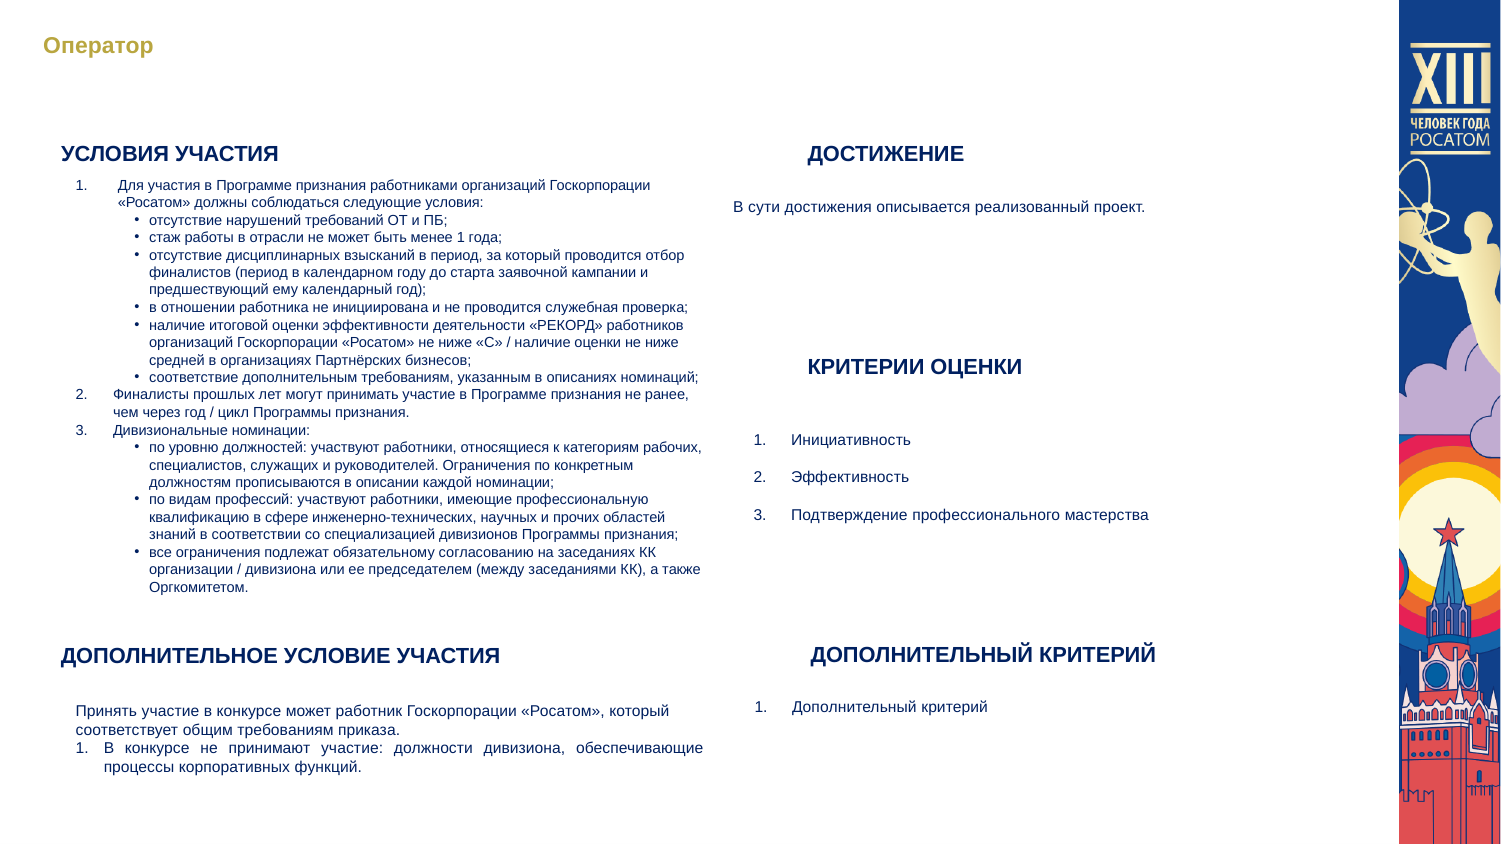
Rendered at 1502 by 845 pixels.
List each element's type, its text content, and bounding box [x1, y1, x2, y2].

text_box Дополнительный критерий [739, 689, 1391, 761]
text_box Принять участие в конкурсе может работник Госкорпорации «Росатом», который соответствует общим требованиям приказа. В конкурсе не принимают участие: должности дивизиона, обеспечивающие процессы корпоративных функций. [60, 693, 719, 784]
text_box УСЛОВИЯ УЧАСТИЯ [60, 126, 411, 169]
text_box ДОПОЛНИТЕЛЬНОЕ УСЛОВИЕ УЧАСТИЯ [60, 628, 652, 671]
text_box Для участия в Программе признания работниками организаций Госкорпорации «Росатом» должны соблюдаться следующие условия: отсутствие нарушений требований ОТ и ПБ; стаж работы в отрасли не может быть менее 1 года; отсутствие дисциплинарных взысканий в период, за который проводится отбор финалистов (период в календарном году до старта заявочной кампании и предшествующий ему календарный год); в отношении работника не инициирована и не проводится служебная проверка; наличие итоговой оценки эффективности деятельности «РЕКОРД» работников организаций Госкорпорации «Росатом» не ниже «С» / наличие оценки не ниже средней в организациях Партнёрских бизнесов; соответствие дополнительным требованиям, указанным в описаниях номинаций; Финалисты прошлых лет могут принимать участие в Программе признания не ранее, чем через год / цикл Программы признания. Дивизиональные номинации: по уровню должностей: участвуют работники, относящиеся к категориям рабочих, специалистов, служащих и руководителей. Ограничения по конкретным должностям прописываются в описании каждой номинации; по видам профессий: участвуют работники, имеющие профессиональную квалификацию в сфере инженерно-технических, научных и прочих областей знаний в соответствии со специализацией дивизионов Программы признания; все ограничения подлежат обязательному согласованию на заседаниях КК организации / дивизиона или ее председателем (между заседаниями КК), а также Оргкомитетом. [60, 168, 727, 603]
text_box Оператор [28, 23, 1402, 66]
text_box Инициативность Эффективность Подтверждение профессионального мастерства [738, 422, 1390, 531]
text_box ДОСТИЖЕНИЕ [807, 126, 1158, 168]
text_box В сути достижения описывается реализованный проект. [718, 189, 1391, 224]
text_box КРИТЕРИИ ОЦЕНКИ [807, 339, 1158, 381]
picture [0, 0, 1501, 844]
text_box ДОПОЛНИТЕЛЬНЫЙ КРИТЕРИЙ [810, 627, 1303, 687]
